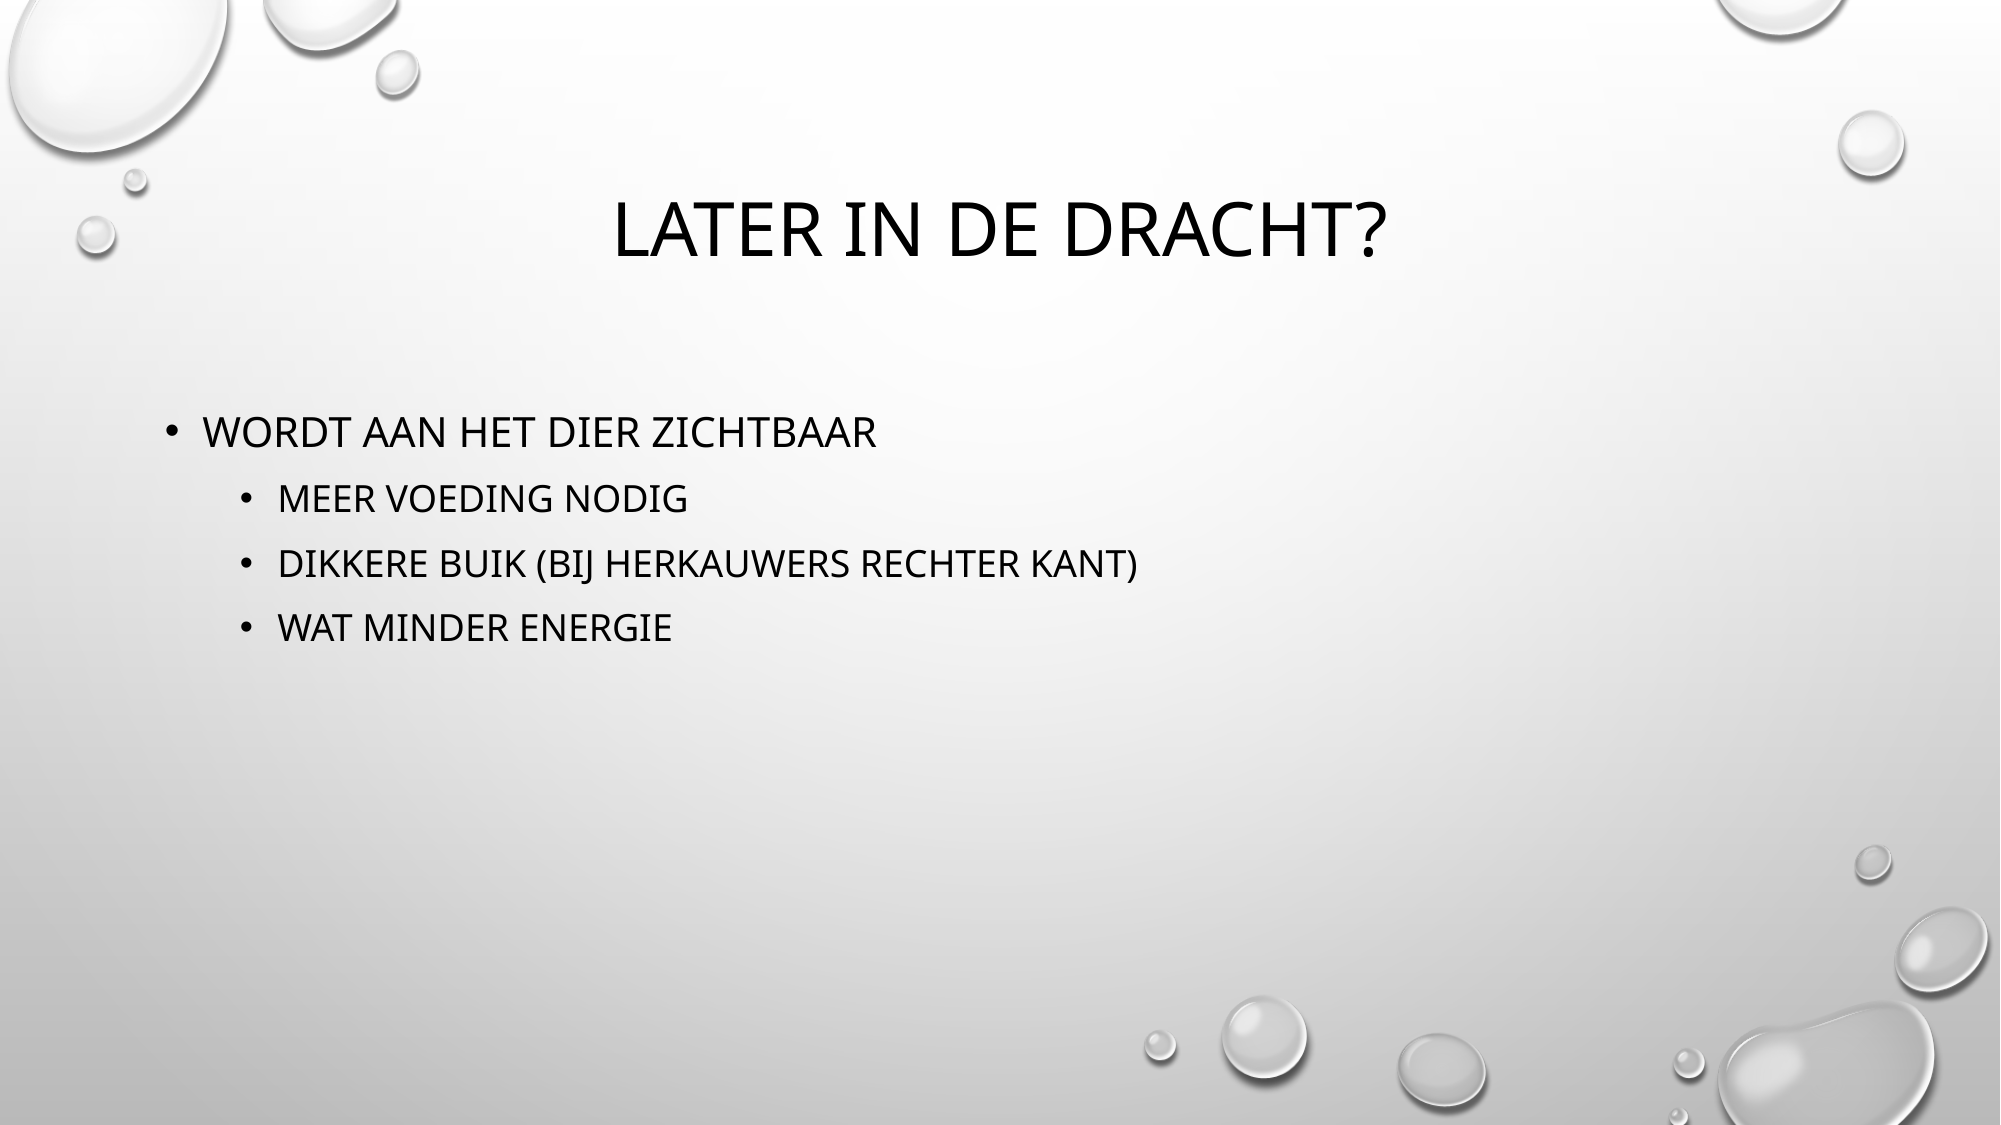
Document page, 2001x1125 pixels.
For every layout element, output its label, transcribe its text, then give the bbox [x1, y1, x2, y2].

list Wordt aan het dier zichtbaar Meer voeding nodig Dikkere buik (bij herkauwers rechter kant) Wat minder energie [149, 388, 1850, 950]
title Later in de dracht? [149, 101, 1851, 364]
picture [0, 0, 2000, 1125]
